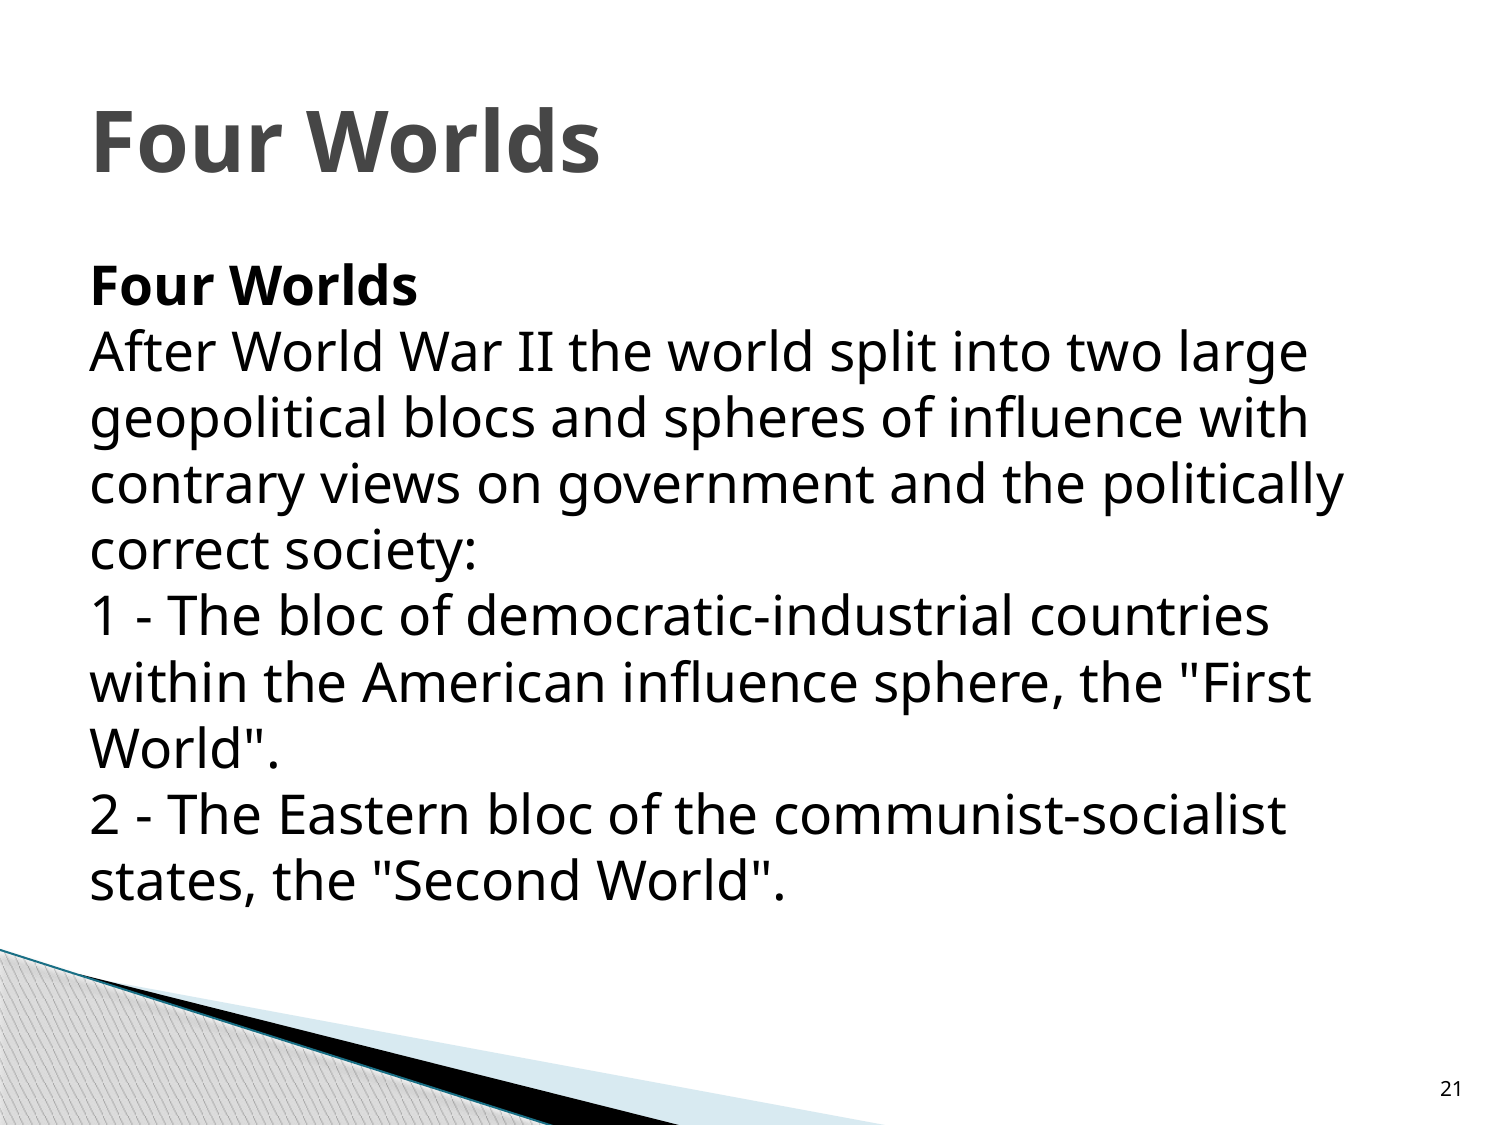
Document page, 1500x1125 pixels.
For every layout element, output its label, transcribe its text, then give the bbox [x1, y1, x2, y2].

list Four Worlds After World War II the world split into two large geopolitical blocs and spheres of influence with contrary views on government and the politically correct society: 1 - The bloc of democratic-industrial countries within the American influence sphere, the "First World". 2 - The Eastern bloc of the communist-socialist states, the "Second World". [75, 243, 1425, 986]
title Four Worlds [75, 45, 1425, 233]
slide_number 21 [1418, 1051, 1479, 1112]
